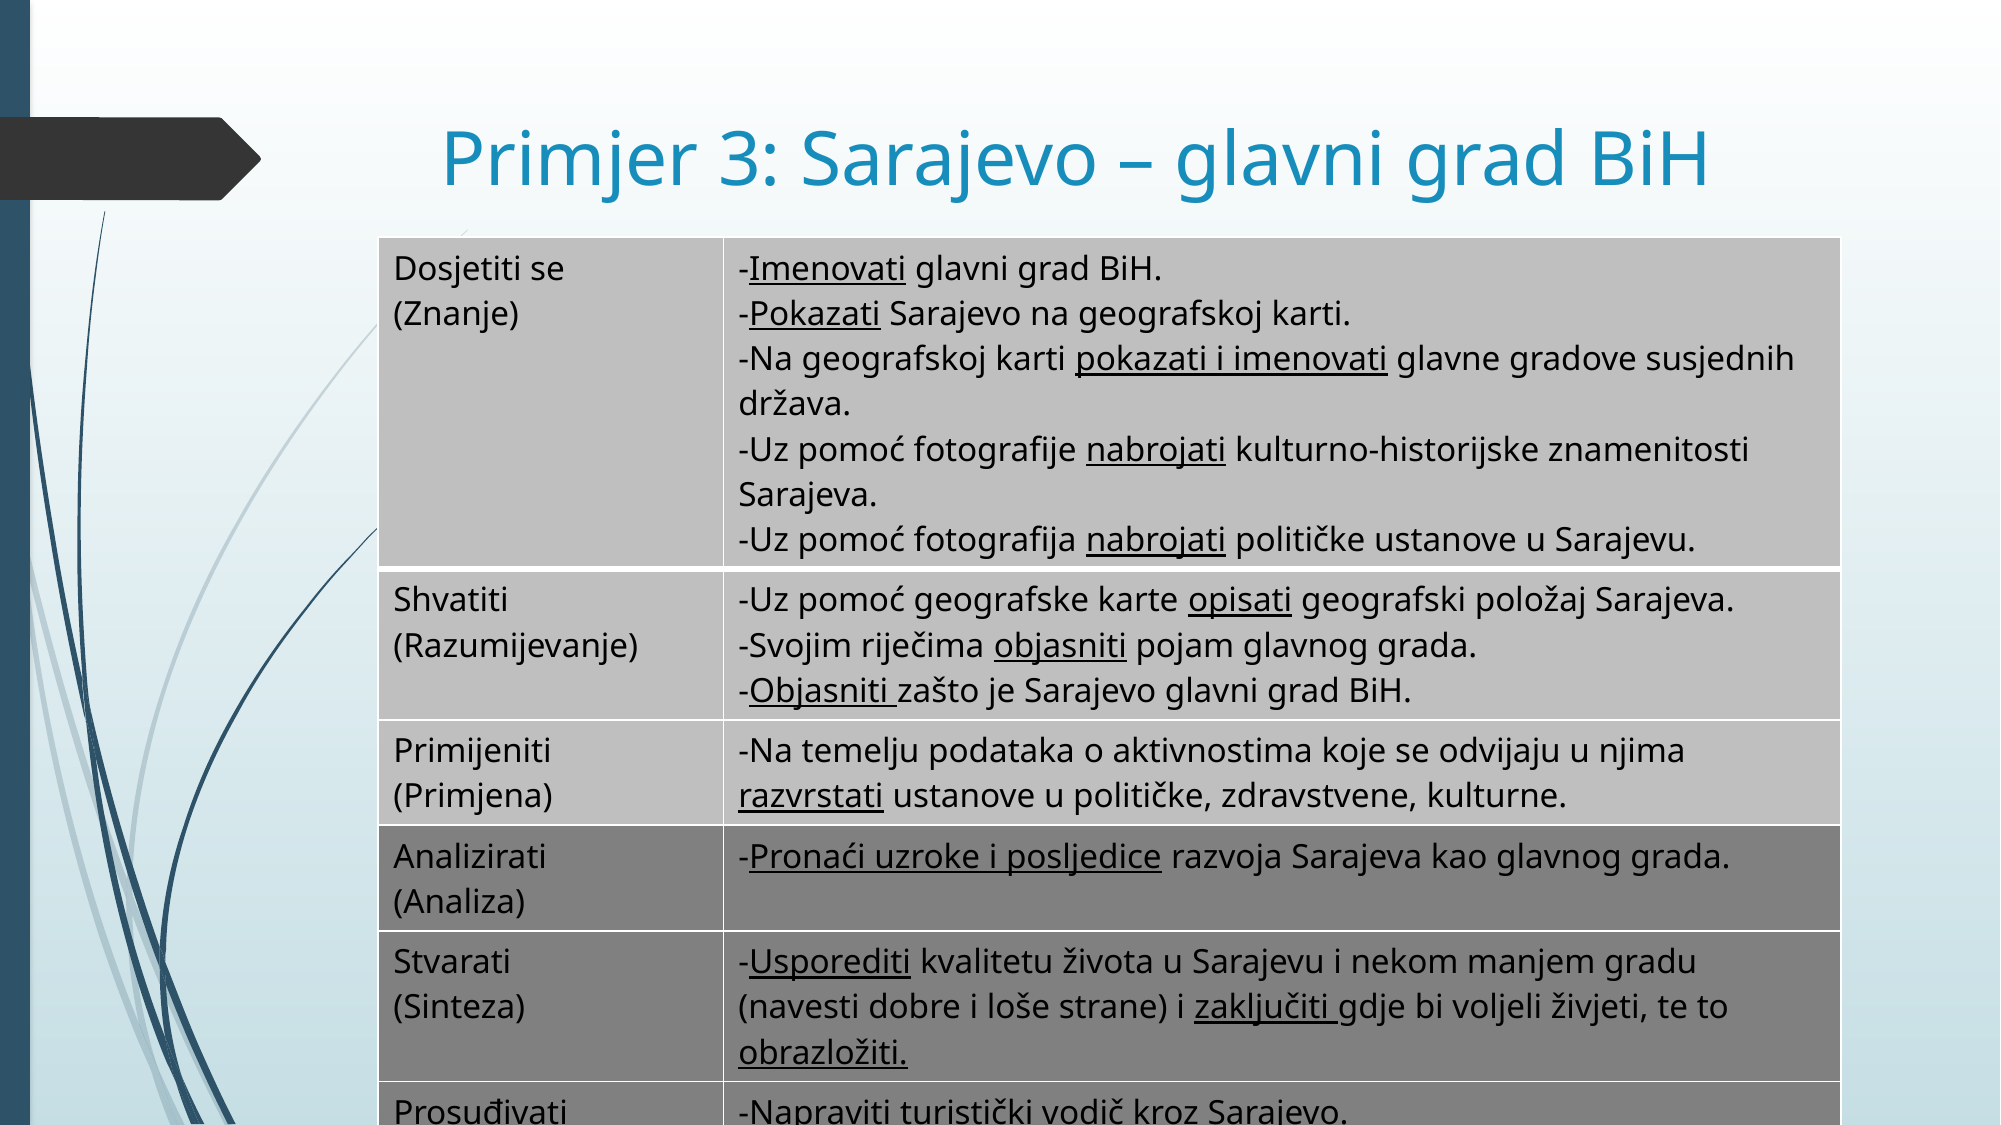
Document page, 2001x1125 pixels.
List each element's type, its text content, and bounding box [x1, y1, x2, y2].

table_cell Primijeniti (Primjena) [379, 721, 723, 824]
table_cell -Na temelju podataka o aktivnostima koje se odvijaju u njima razvrstati ustanove u političke, zdravstvene, kulturne. [724, 721, 1840, 824]
table_cell -Pronaći uzroke i posljedice razvoja Sarajeva kao glavnog grada. [724, 826, 1840, 930]
table_cell -Usporediti kvalitetu života u Sarajevu i nekom manjem gradu (navesti dobre i loše strane) i zaključiti gdje bi voljeli živjeti, te to obrazložiti. [724, 932, 1840, 1081]
table_cell -Uz pomoć geografske karte opisati geografski položaj Sarajeva. -Svojim riječima objasniti pojam glavnog grada. -Objasniti zašto je Sarajevo glavni grad BiH. [724, 572, 1840, 719]
table_cell Analizirati (Analiza) [379, 826, 723, 930]
table_cell Prosuđivati (Evaluacija) [379, 1082, 723, 1125]
table_cell -Napraviti turistički vodič kroz Sarajevo. [724, 1082, 1840, 1125]
table_cell Stvarati (Sinteza) [379, 932, 723, 1081]
table_cell Shvatiti (Razumijevanje) [379, 572, 723, 719]
title Primjer 3: Sarajevo – glavni grad BiH [425, 102, 1888, 313]
table_header -Imenovati glavni grad BiH. -Pokazati Sarajevo na geografskoj karti. -Na geografskoj karti pokazati i imenovati glavne gradove susjednih država. -Uz pomoć fotografije nabrojati kulturno-historijske znamenitosti Sarajeva. -Uz pomoć fotografija nabrojati političke ustanove u Sarajevu. [724, 238, 1840, 566]
table_header Dosjetiti se (Znanje) [379, 238, 723, 566]
